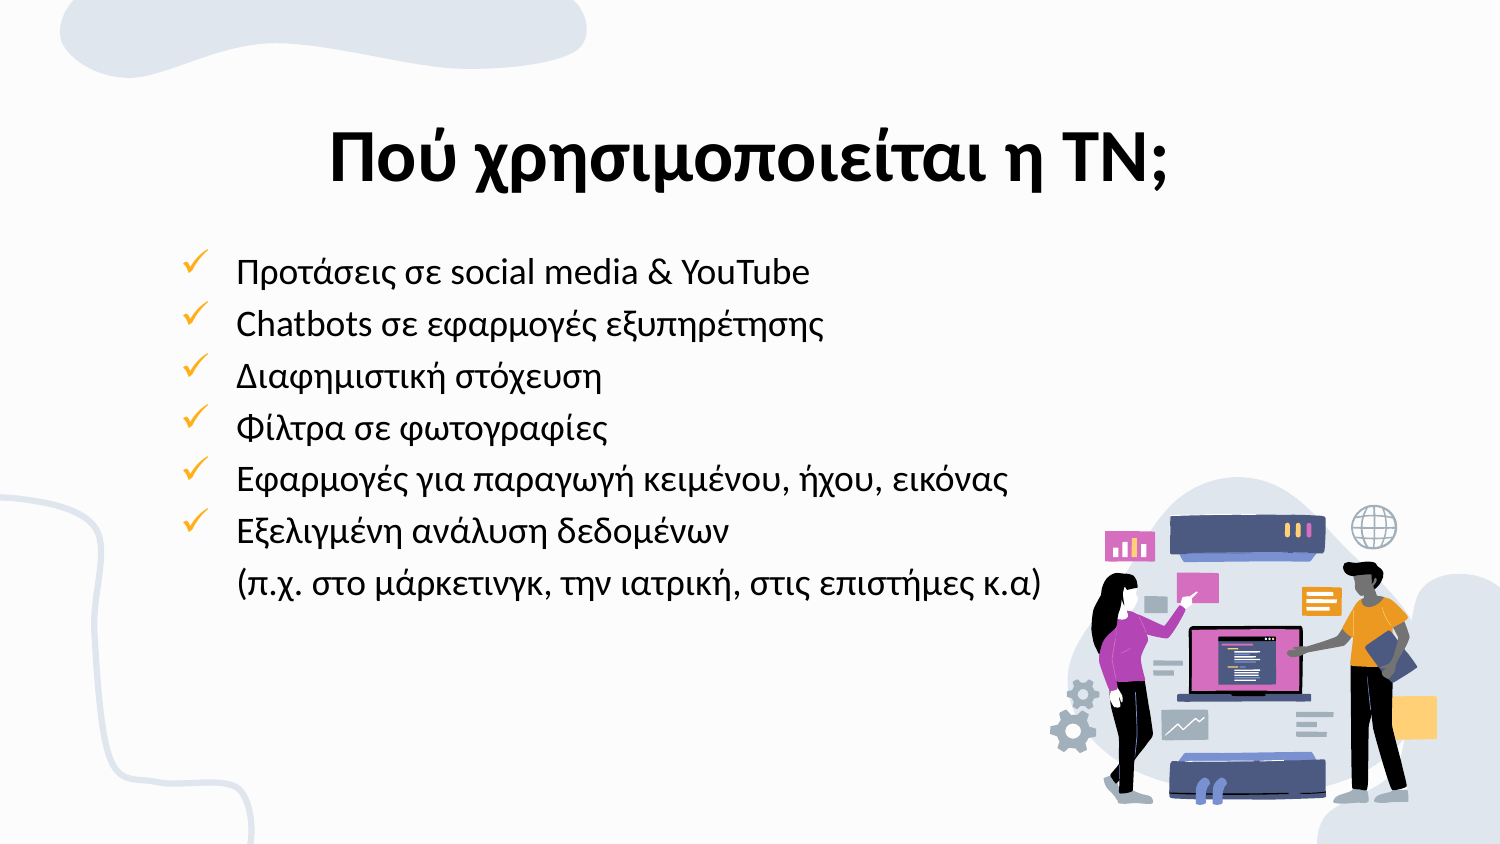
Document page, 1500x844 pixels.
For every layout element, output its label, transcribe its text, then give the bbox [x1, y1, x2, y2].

list Προτάσεις σε social media & YouTube Chatbots σε εφαρμογές εξυπηρέτησης Διαφημιστική στόχευση Φίλτρα σε φωτογραφίες Εφαρμογές για παραγωγή κειμένου, ήχου, εικόνας Εξελιγμένη ανάλυση δεδομένων (π.χ. στο μάρκετινγκ, την ιατρική, στις επιστήμες κ.α) [165, 225, 1067, 567]
title Πού χρησιμοποιείται η ΤΝ; [118, 77, 1382, 192]
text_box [1049, 476, 1438, 806]
